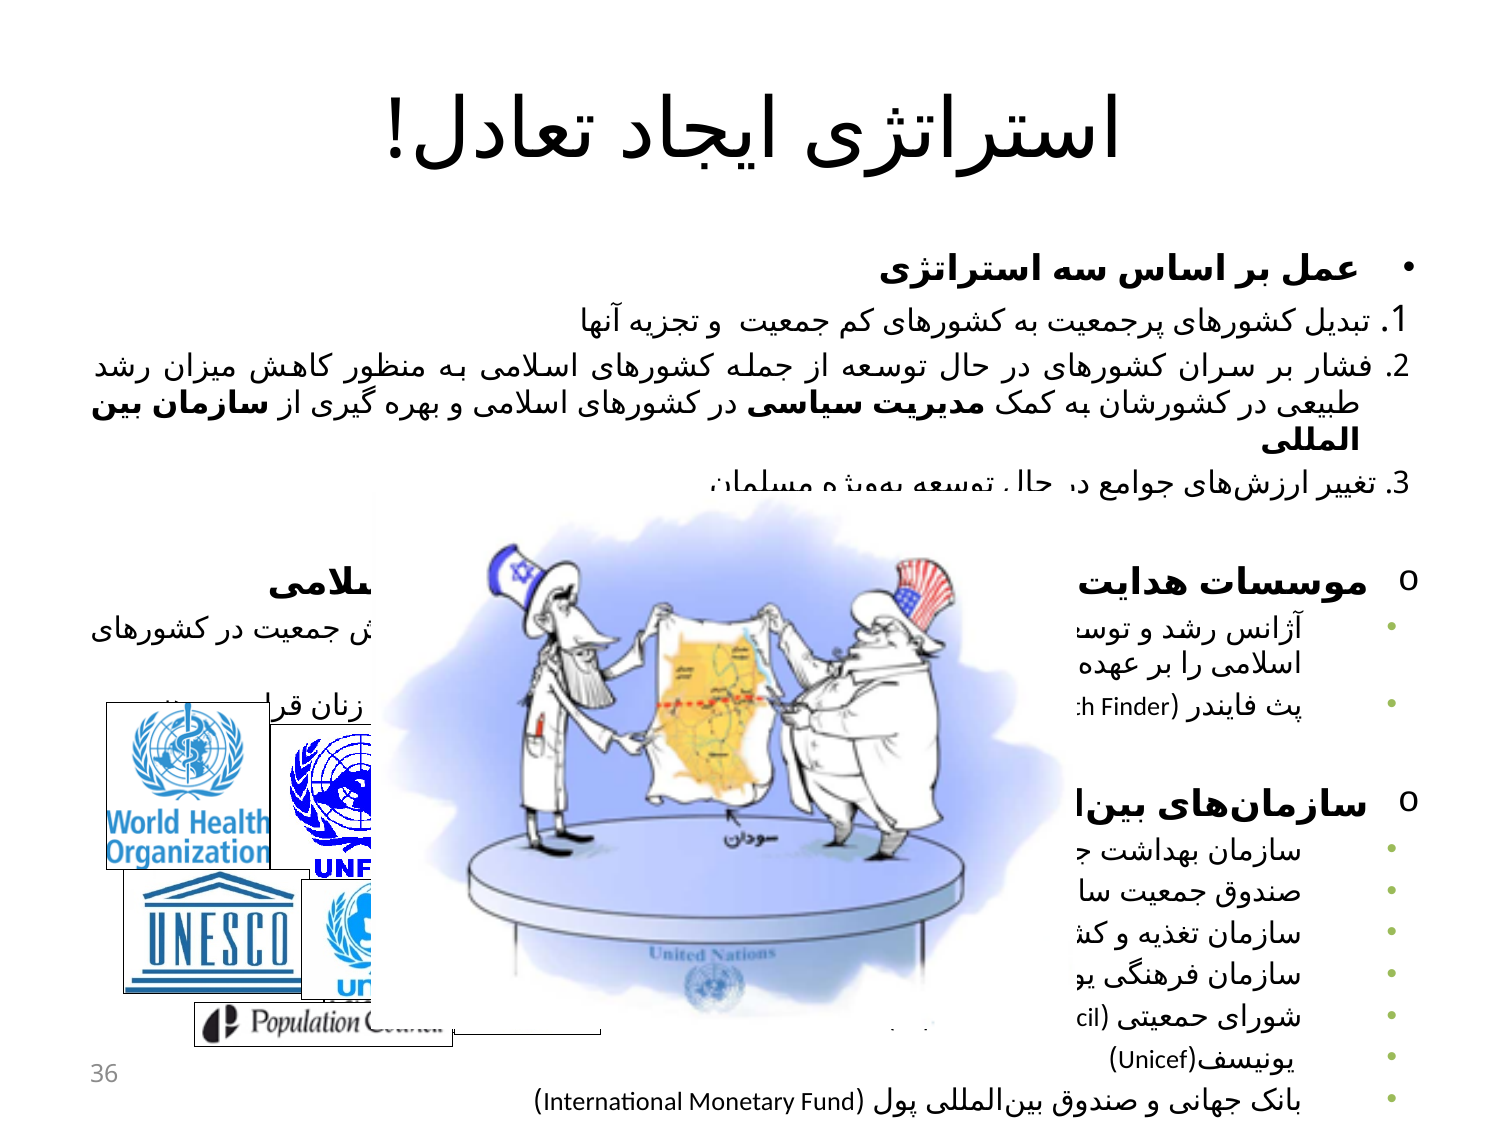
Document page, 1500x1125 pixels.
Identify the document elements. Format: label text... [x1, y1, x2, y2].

title استراتژی ایجاد تعادل! [76, 30, 1427, 219]
slide_number 36 [75, 1042, 425, 1103]
picture [106, 491, 1077, 1048]
list عمل بر اساس سه استراتژی 1. تبدیل کشورهای پرجمعیت به کشورهای کم جمعیت و تجزیه آنها 2. فشار بر سران کشورهای در حال توسعه از جمله کشورهای اسلامی به منظور کاهش میزان رشد طبیعی در کشورشان به کمک مدیریت سیاسی در کشورهای اسلامی و بهره گیری از سازمان بین المللی 3. تغییر ارزش‌های جوامع در حال توسعه به‌ویژه مسلمان موسسات هدایت کننده‌ی مدیریت سیاسی در کشورهای اسلامی آژانس رشد و توسعه بین المللی آمریکا(U.S. AID) : هزینه تمامی طرح‌های کاهش جمعیت در کشورهای اسلامی را بر عهده دارد. پث فایندر (Path Finder): وسائل جلوگیری از بارداری را تولید کرده و در دسترس زنان قرار می‌دهند. سازمان‌های بین‌المللی فعال در زمینه سیاست‌های جمعیتی سازمان بهداشت جهانی (World Health Organization) صندوق جمعیت سازمان ملل متحد(UNFPA) سازمان تغذیه و کشاورزی بین‌المللی(FAO) سازمان فرهنگی یونسکو(UNESCO) شورای حمعیتی (Population-Council) یونیسف(Unicef) بانک جهانی و صندوق بین‌المللی پول (International Monetary Fund) [75, 237, 1425, 1125]
